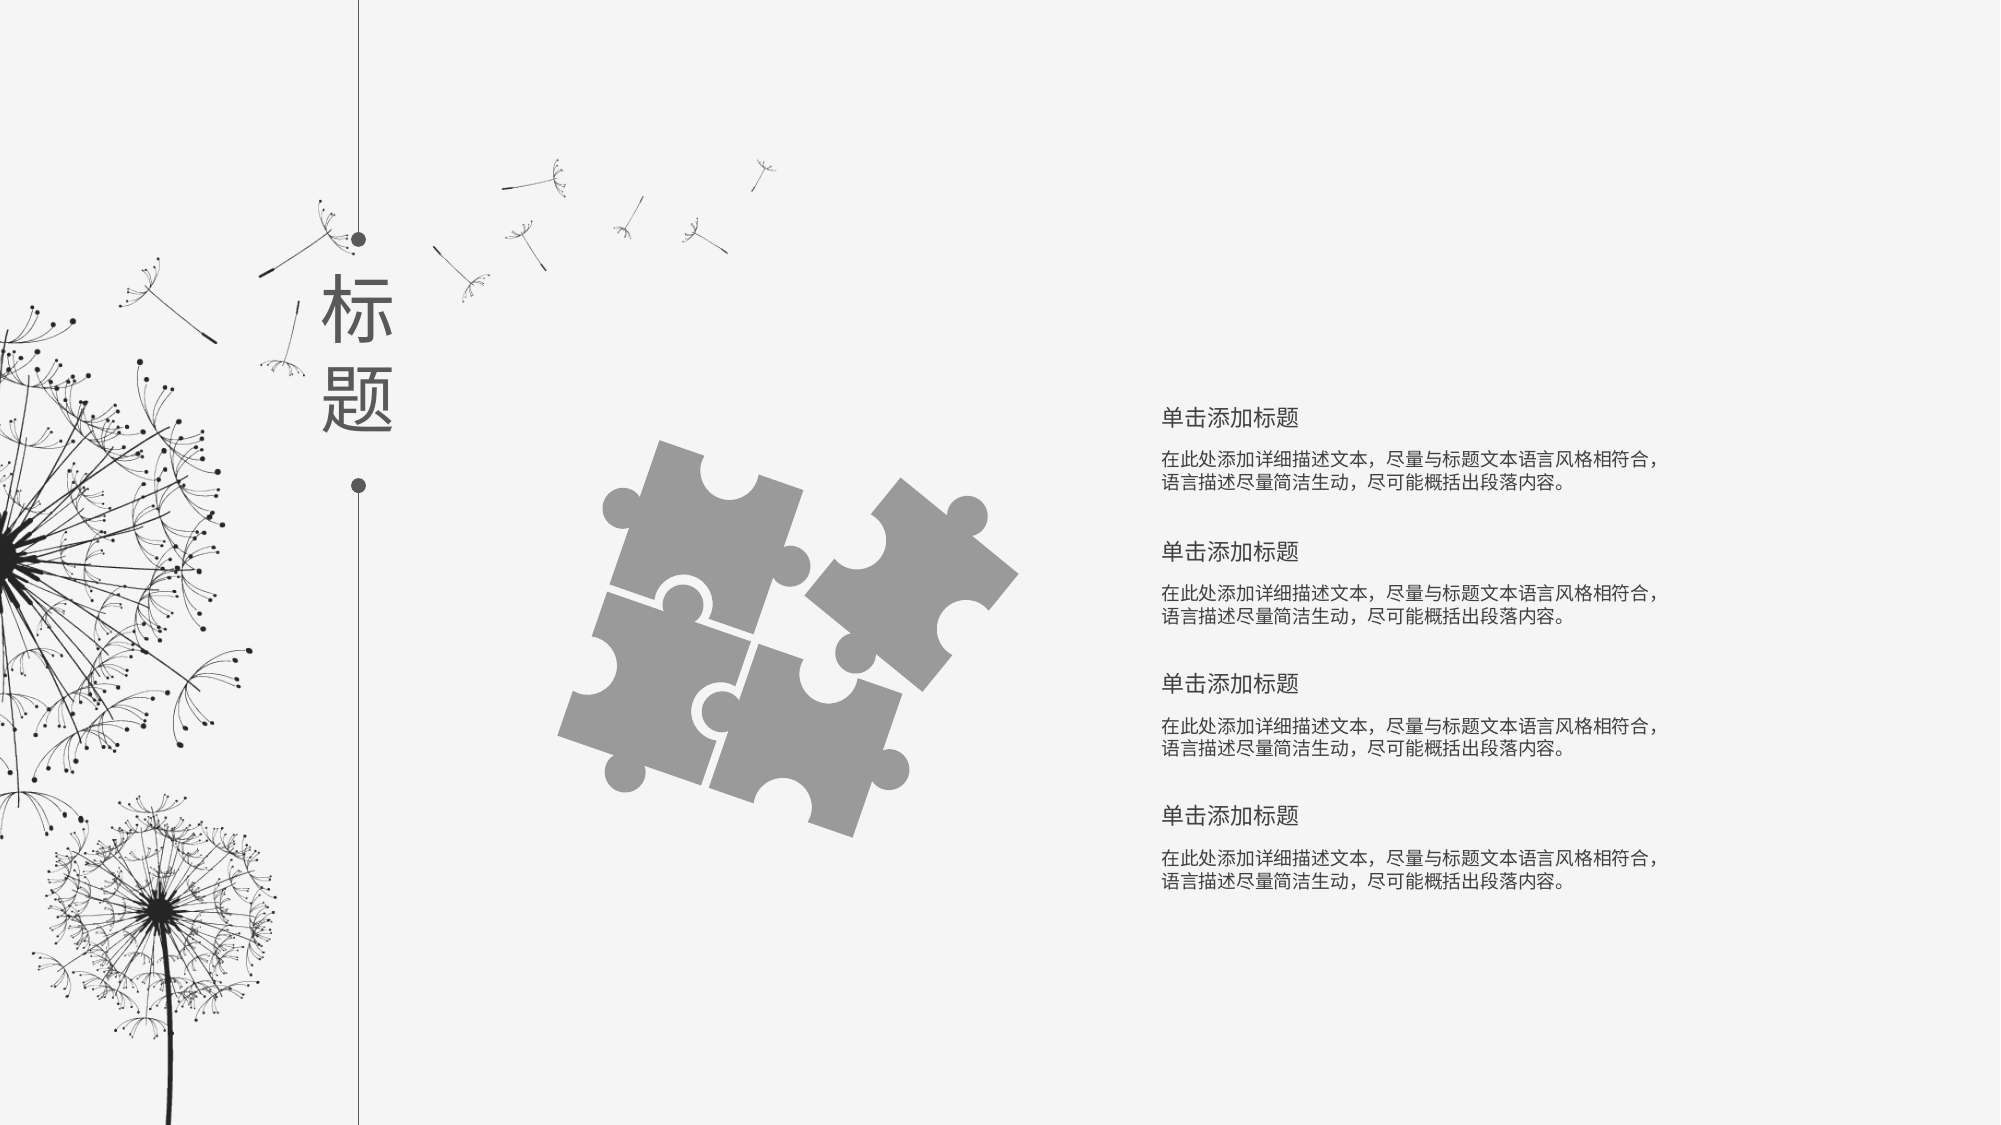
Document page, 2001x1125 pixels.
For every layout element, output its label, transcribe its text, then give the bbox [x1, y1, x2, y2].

text_box 单击添加标题 在此处添加详细描述文本，尽量与标题文本语言风格相符合，语言描述尽量简洁生动，尽可能概括出段落内容。 [1146, 395, 1678, 501]
text_box [819, 678, 910, 838]
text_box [0, 0, 815, 1125]
text_box 单击添加标题 在此处添加详细描述文本，尽量与标题文本语言风格相符合，语言描述尽量简洁生动，尽可能概括出段落内容。 [1146, 662, 1678, 767]
text_box [819, 477, 1019, 692]
text_box 单击添加标题 在此处添加详细描述文本，尽量与标题文本语言风格相符合，语言描述尽量简洁生动，尽可能概括出段落内容。 [1146, 529, 1678, 635]
text_box 单击添加标题 在此处添加详细描述文本，尽量与标题文本语言风格相符合，语言描述尽量简洁生动，尽可能概括出段落内容。 [1146, 794, 1678, 900]
